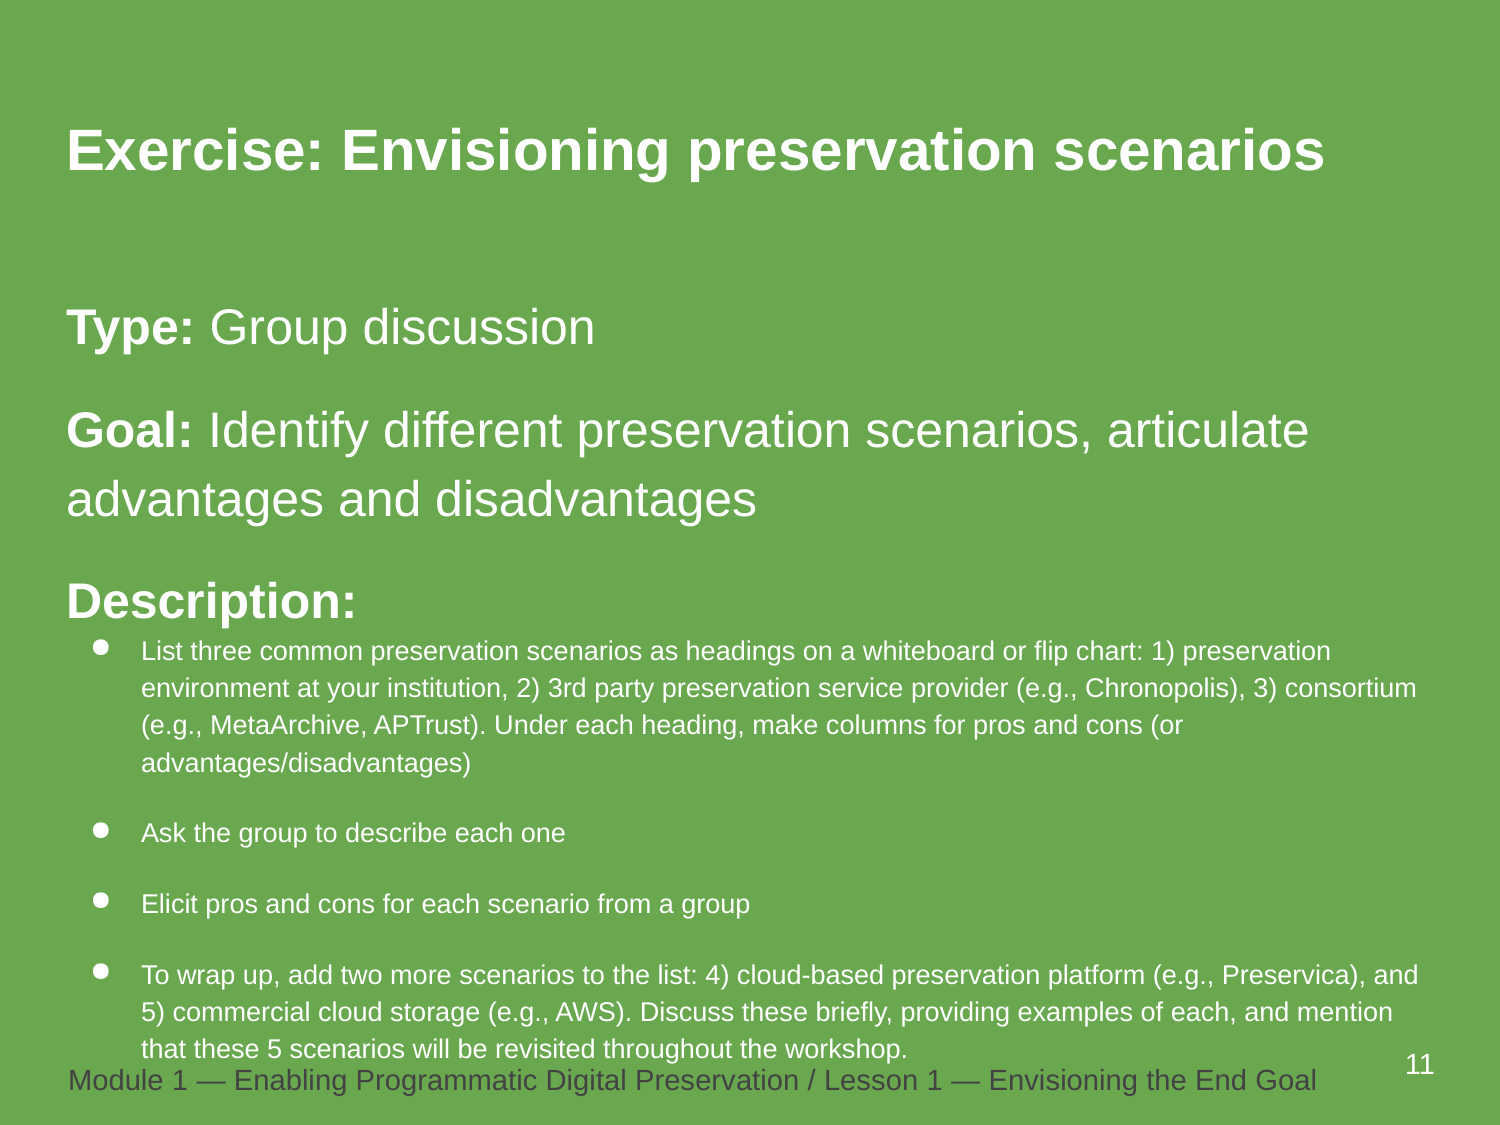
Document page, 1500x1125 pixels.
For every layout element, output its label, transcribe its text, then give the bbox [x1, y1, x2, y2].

text_box Module 1 — Enabling Programmatic Digital Preservation / Lesson 1 — Envisioning the End Goal [53, 1046, 1410, 1106]
slide_number 11 [1389, 1019, 1480, 1106]
list Type: Group discussion Goal: Identify different preservation scenarios, articulate advantages and disadvantages Description: List three common preservation scenarios as headings on a whiteboard or flip chart: 1) preservation environment at your institution, 2) 3rd party preservation service provider (e.g., Chronopolis), 3) consortium (e.g., MetaArchive, APTrust). Under each heading, make columns for pros and cons (or advantages/disadvantages) Ask the group to describe each one Elicit pros and cons for each scenario from a group To wrap up, add two more scenarios to the list: 4) cloud-based preservation platform (e.g., Preservica), and 5) commercial cloud storage (e.g., AWS). Discuss these briefly, providing examples of each, and mention that these 5 scenarios will be revisited throughout the workshop. [51, 270, 1449, 942]
title Exercise: Envisioning preservation scenarios [51, 97, 1449, 223]
